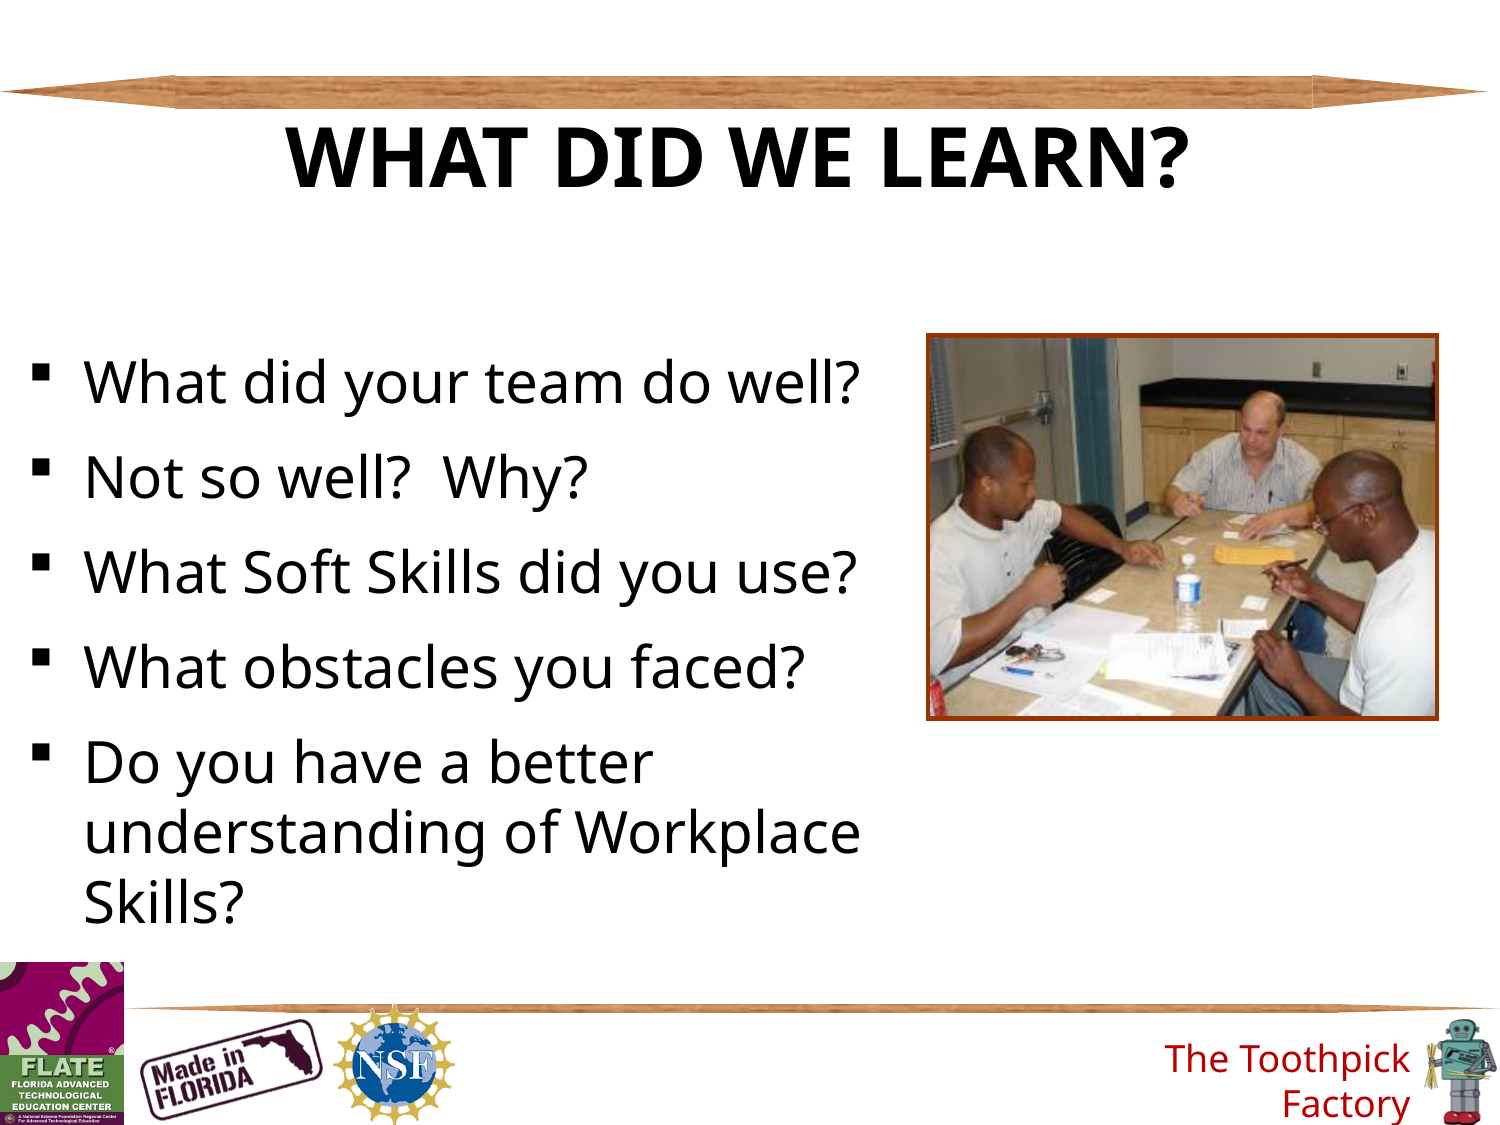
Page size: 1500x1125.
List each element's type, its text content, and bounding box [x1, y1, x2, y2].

picture [0, 962, 1500, 1125]
picture [0, 74, 1488, 96]
picture [930, 337, 1436, 717]
text_box WHAT DID WE LEARN? [0, 96, 1477, 212]
list What did your team do well? Not so well? Why? What Soft Skills did you use? What obstacles you faced? Do you have a better understanding of Workplace Skills? [12, 337, 1050, 988]
picture [1424, 1015, 1500, 1125]
